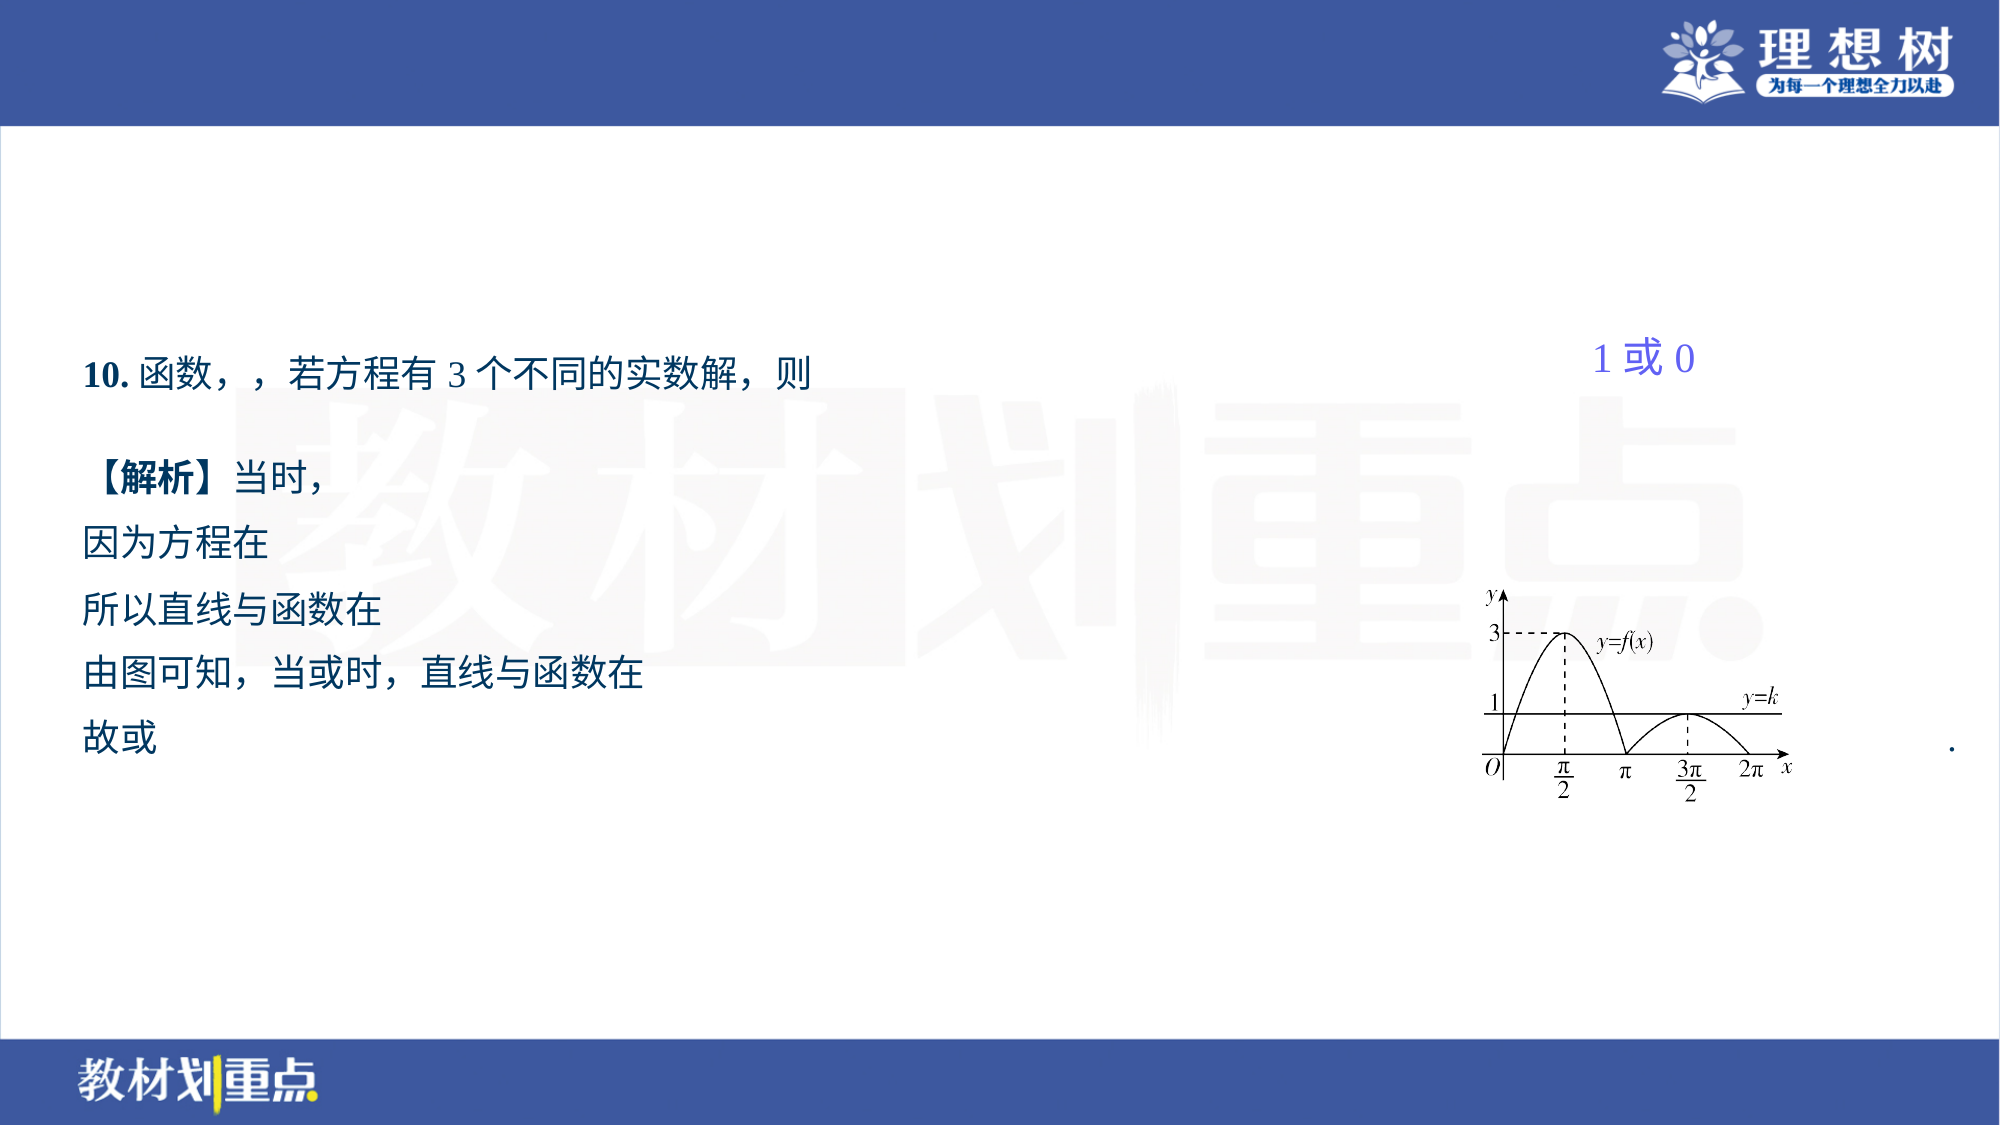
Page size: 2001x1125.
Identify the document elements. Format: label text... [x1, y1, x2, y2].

text_box 1或0 [1586, 329, 1701, 379]
picture [0, 0, 2000, 1125]
